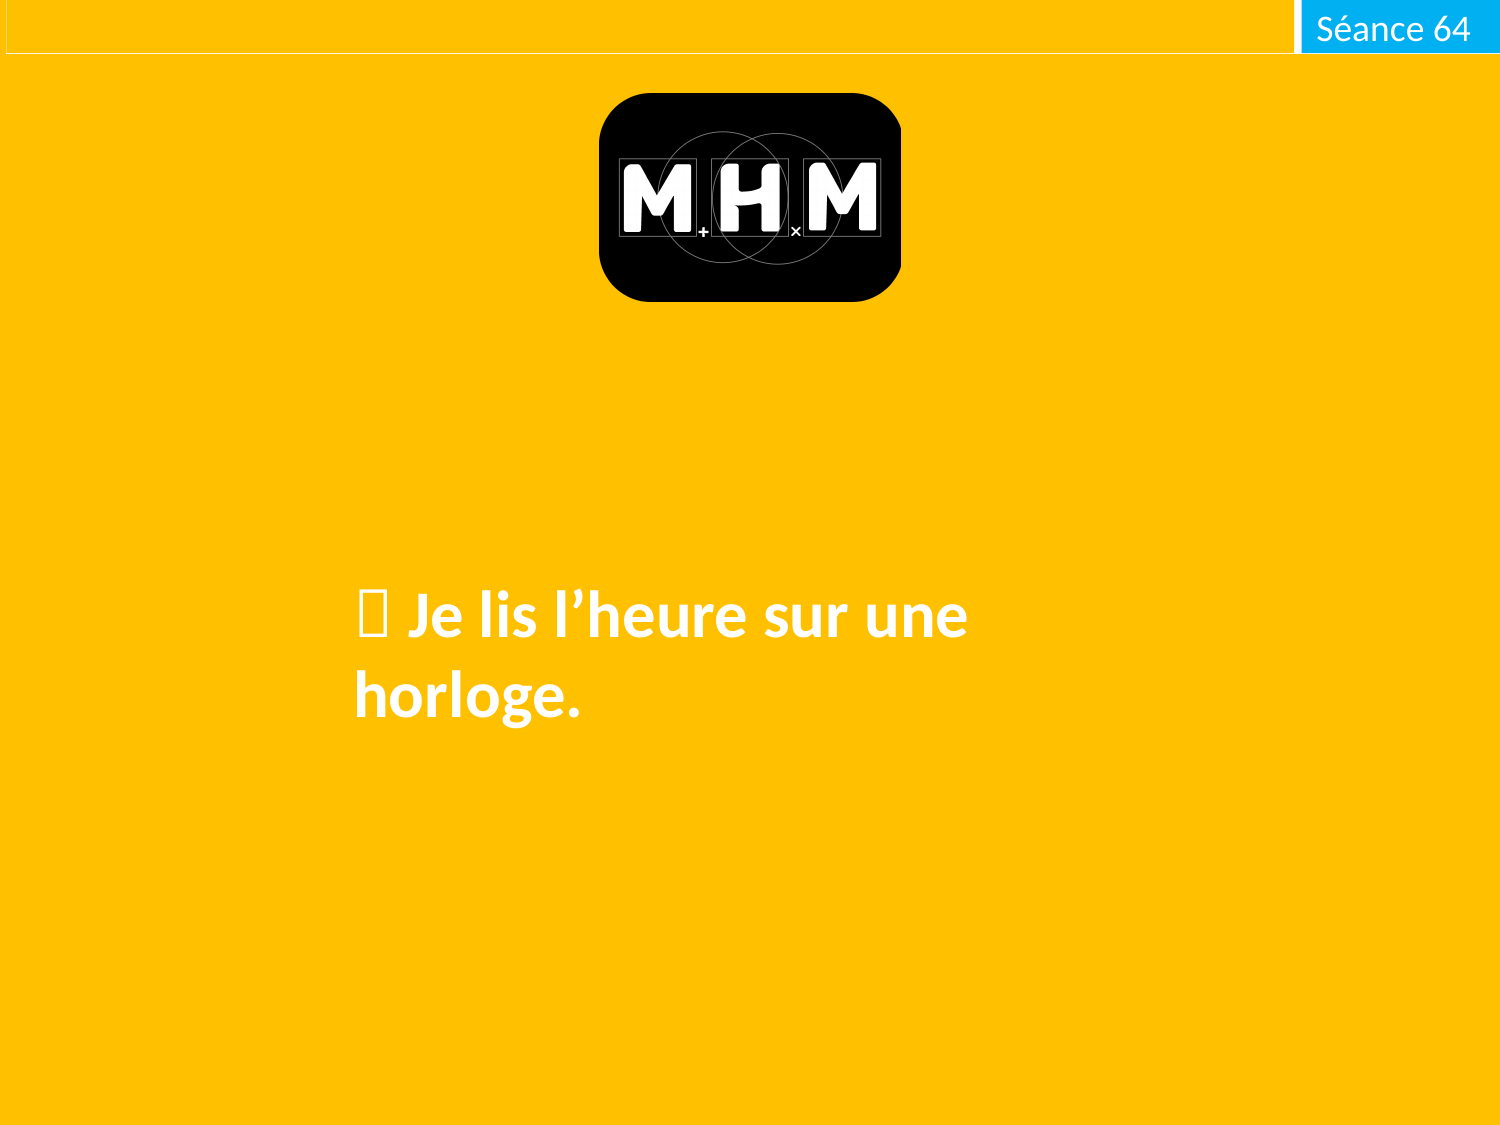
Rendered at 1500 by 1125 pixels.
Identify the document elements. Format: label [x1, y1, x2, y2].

text_box [0, 54, 1500, 1125]
